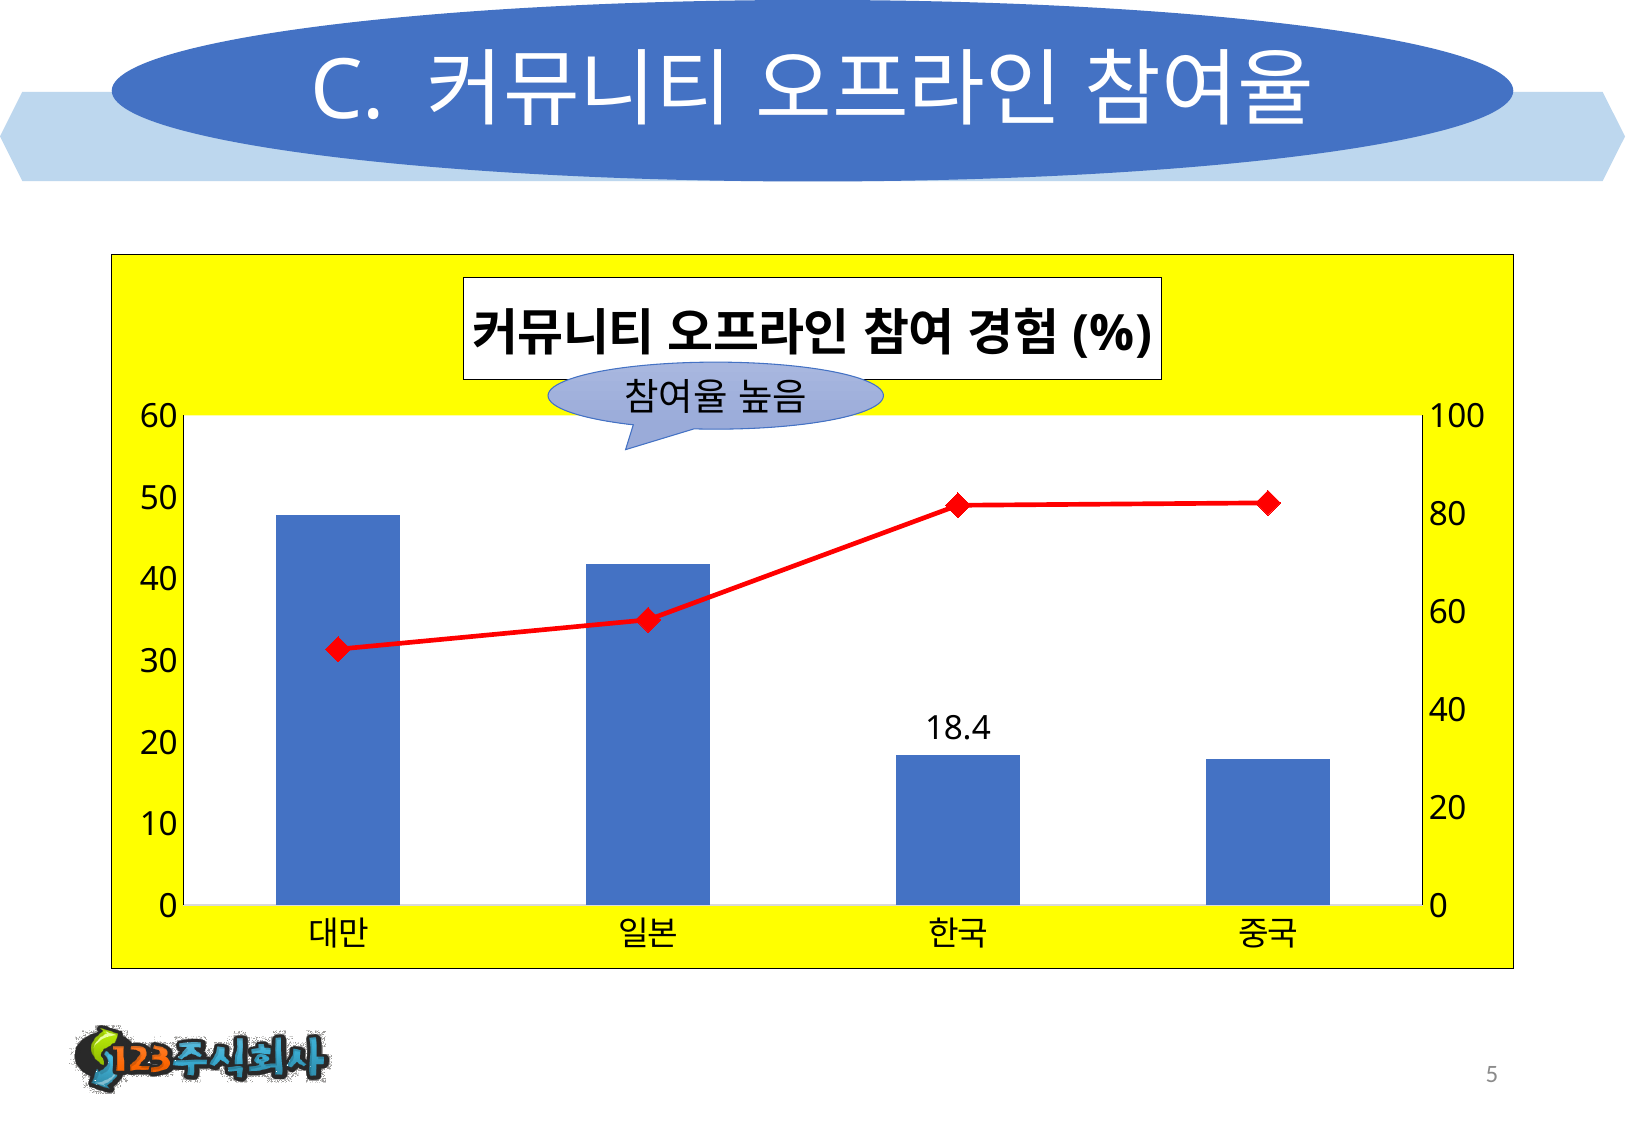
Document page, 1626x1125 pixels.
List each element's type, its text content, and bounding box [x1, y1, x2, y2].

chart [111, 254, 1514, 969]
picture [62, 1013, 340, 1103]
title C. 커뮤니티 오프라인 참여율 [111, 3, 1514, 182]
slide_number 5 [1147, 1042, 1514, 1103]
